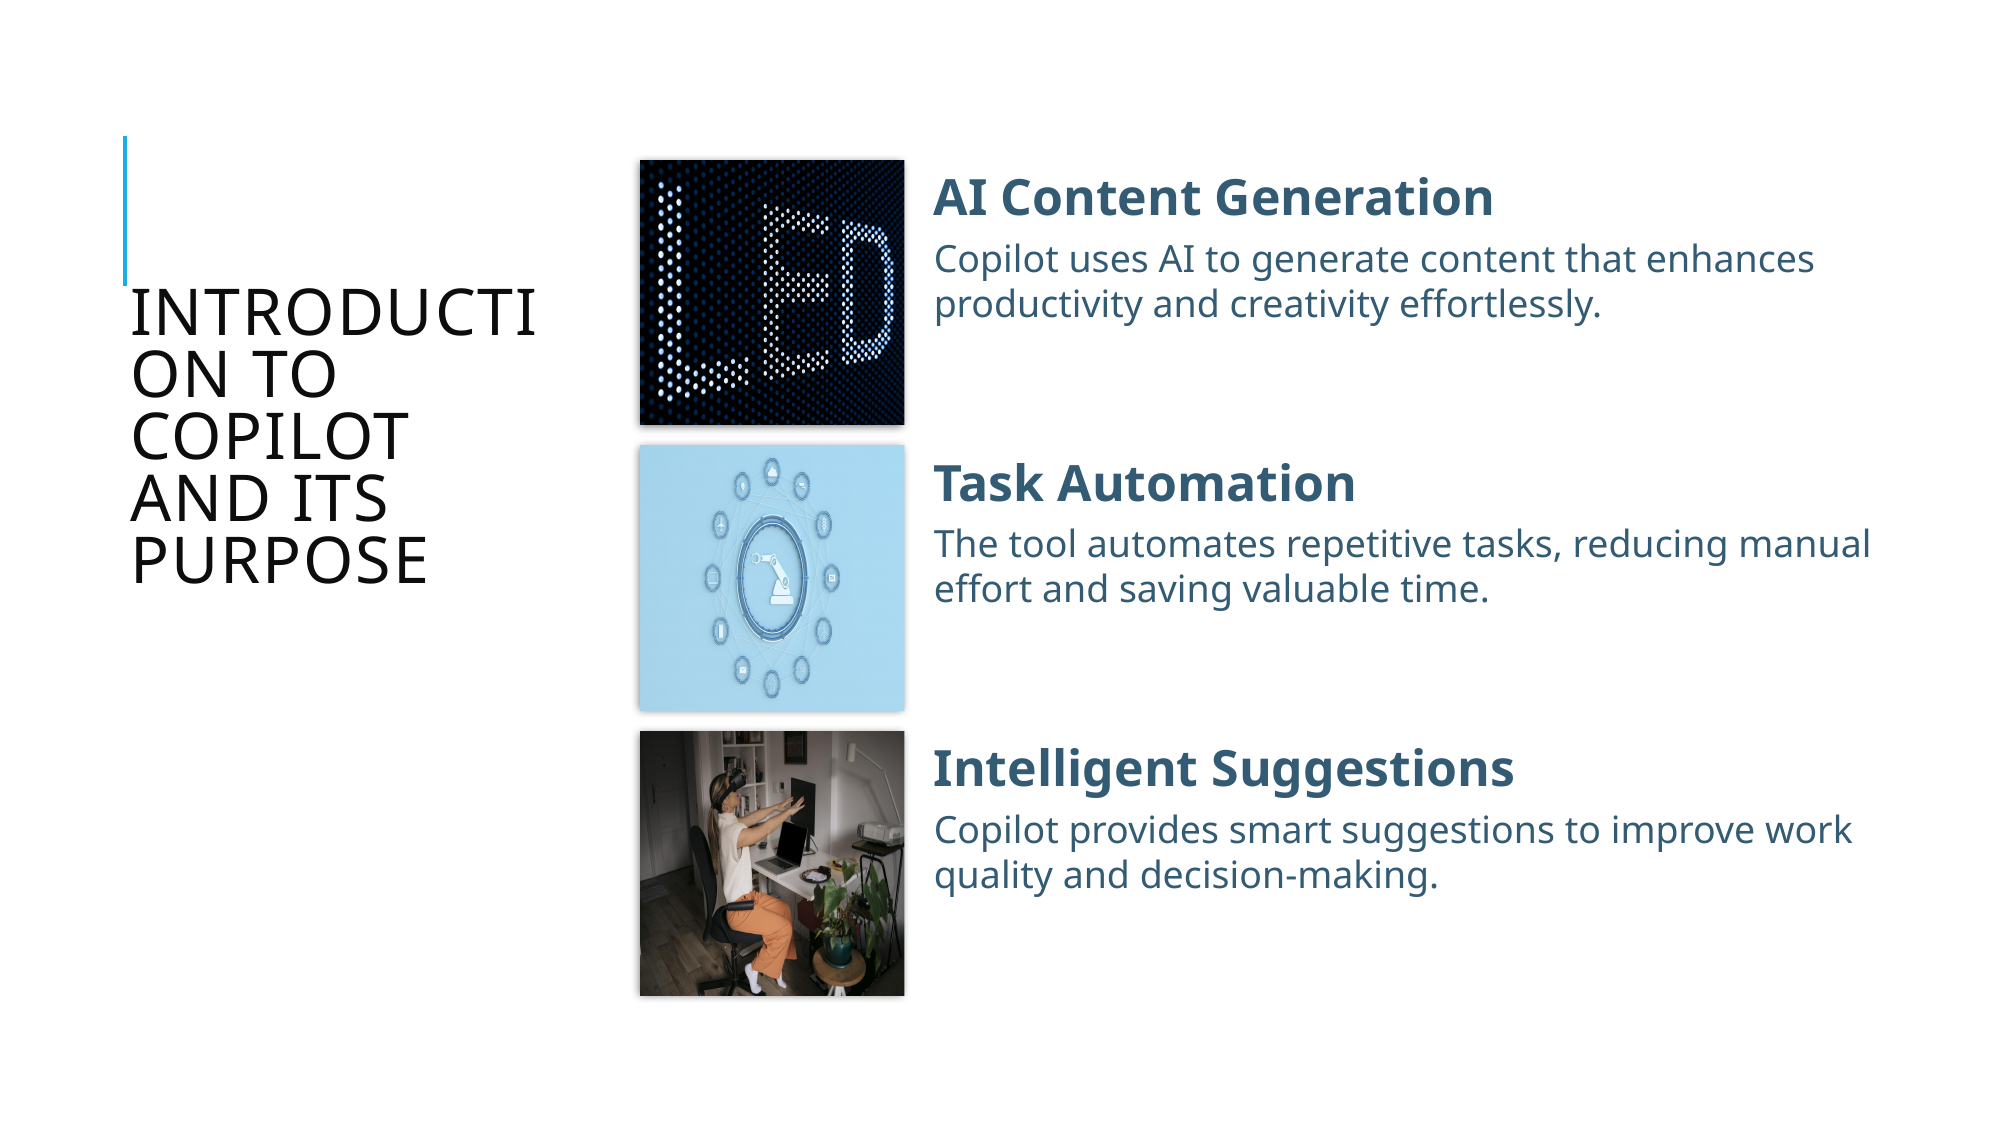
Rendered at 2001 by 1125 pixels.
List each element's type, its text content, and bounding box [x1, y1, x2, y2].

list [639, 160, 1886, 996]
title Introduction to Copilot and Its Purpose [115, 150, 576, 732]
